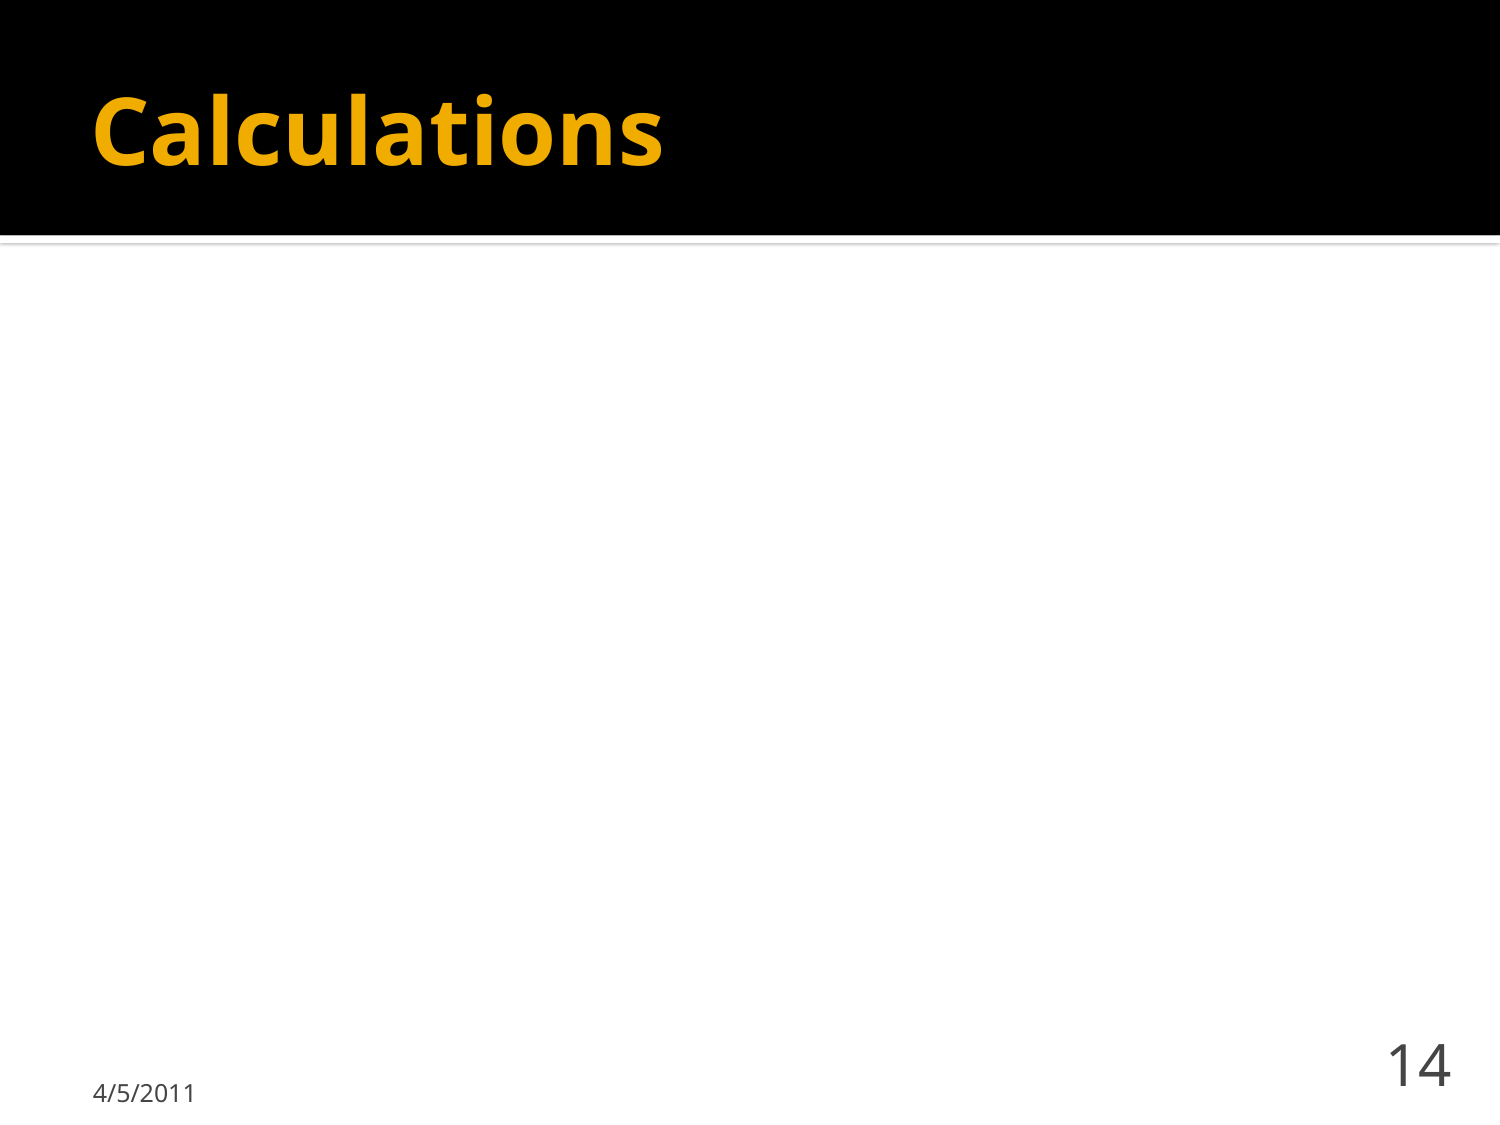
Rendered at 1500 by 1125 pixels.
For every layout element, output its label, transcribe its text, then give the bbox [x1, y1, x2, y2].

title Calculations [75, 25, 1425, 231]
slide_number 14 [1345, 1062, 1467, 1108]
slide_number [75, 1062, 425, 1108]
